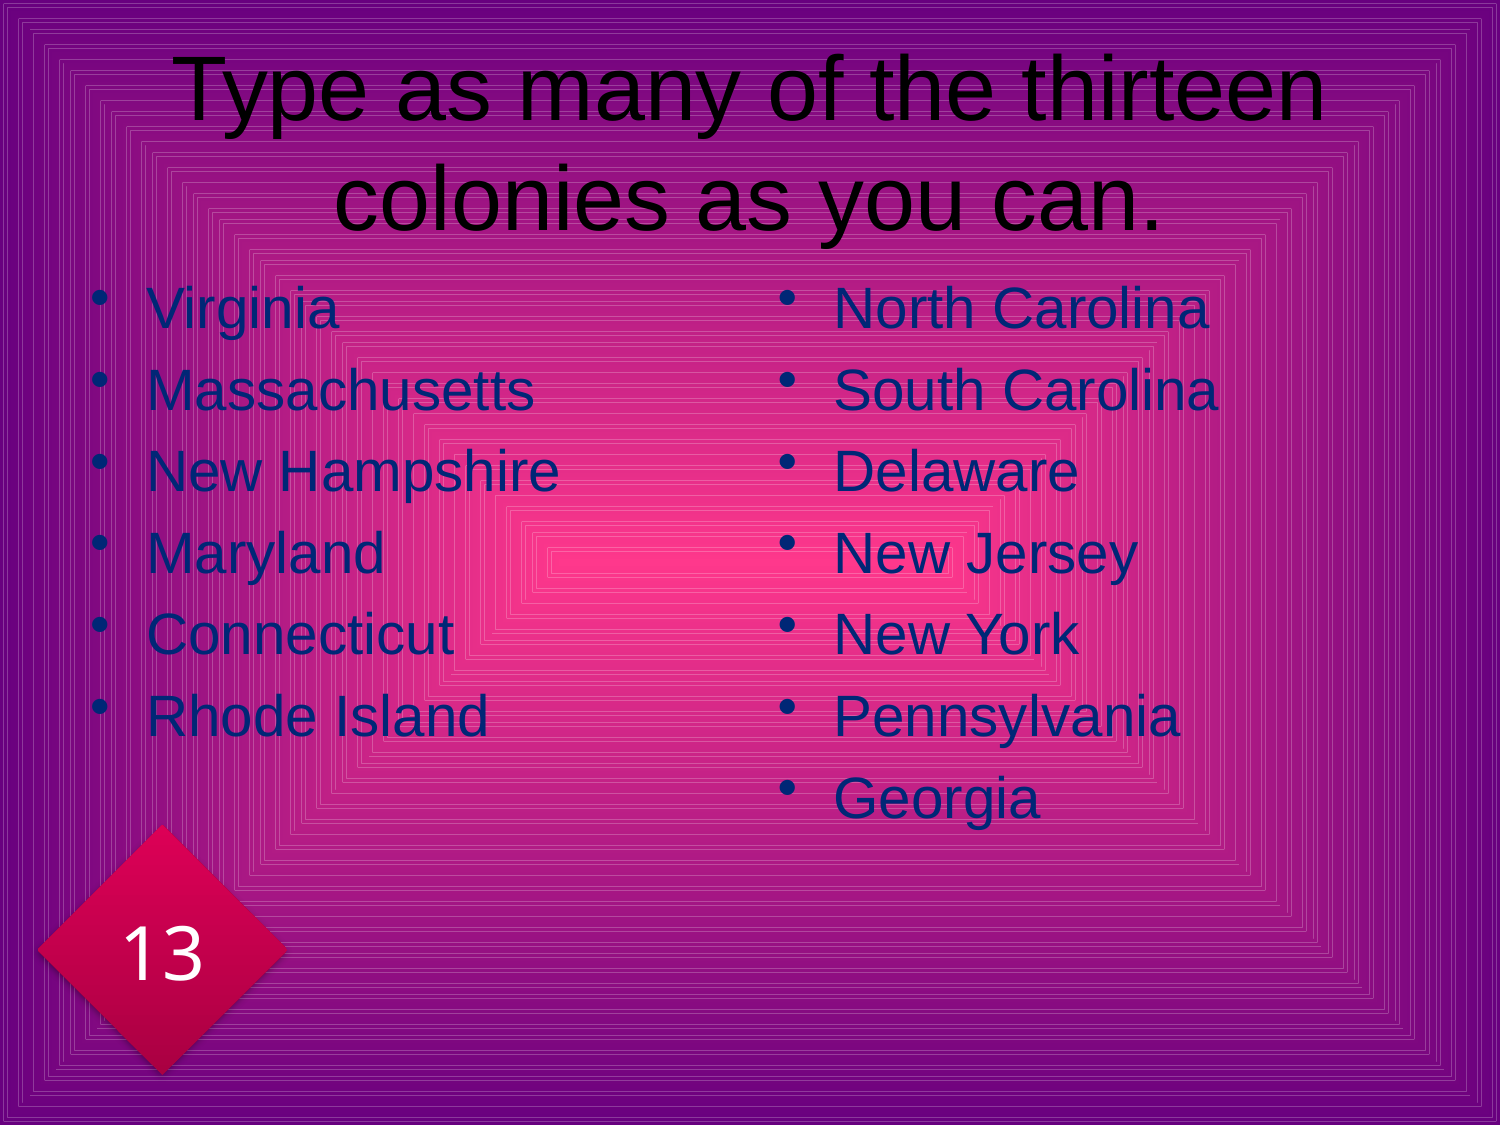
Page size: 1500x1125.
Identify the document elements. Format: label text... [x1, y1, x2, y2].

list North Carolina South Carolina Delaware New Jersey New York Pennsylvania Georgia [762, 262, 1426, 1006]
title Type as many of the thirteen colonies as you can. [74, 44, 1426, 233]
text_box 13 [37, 825, 288, 1075]
list Virginia Massachusetts New Hampshire Maryland Connecticut Rhode Island [74, 262, 738, 1006]
